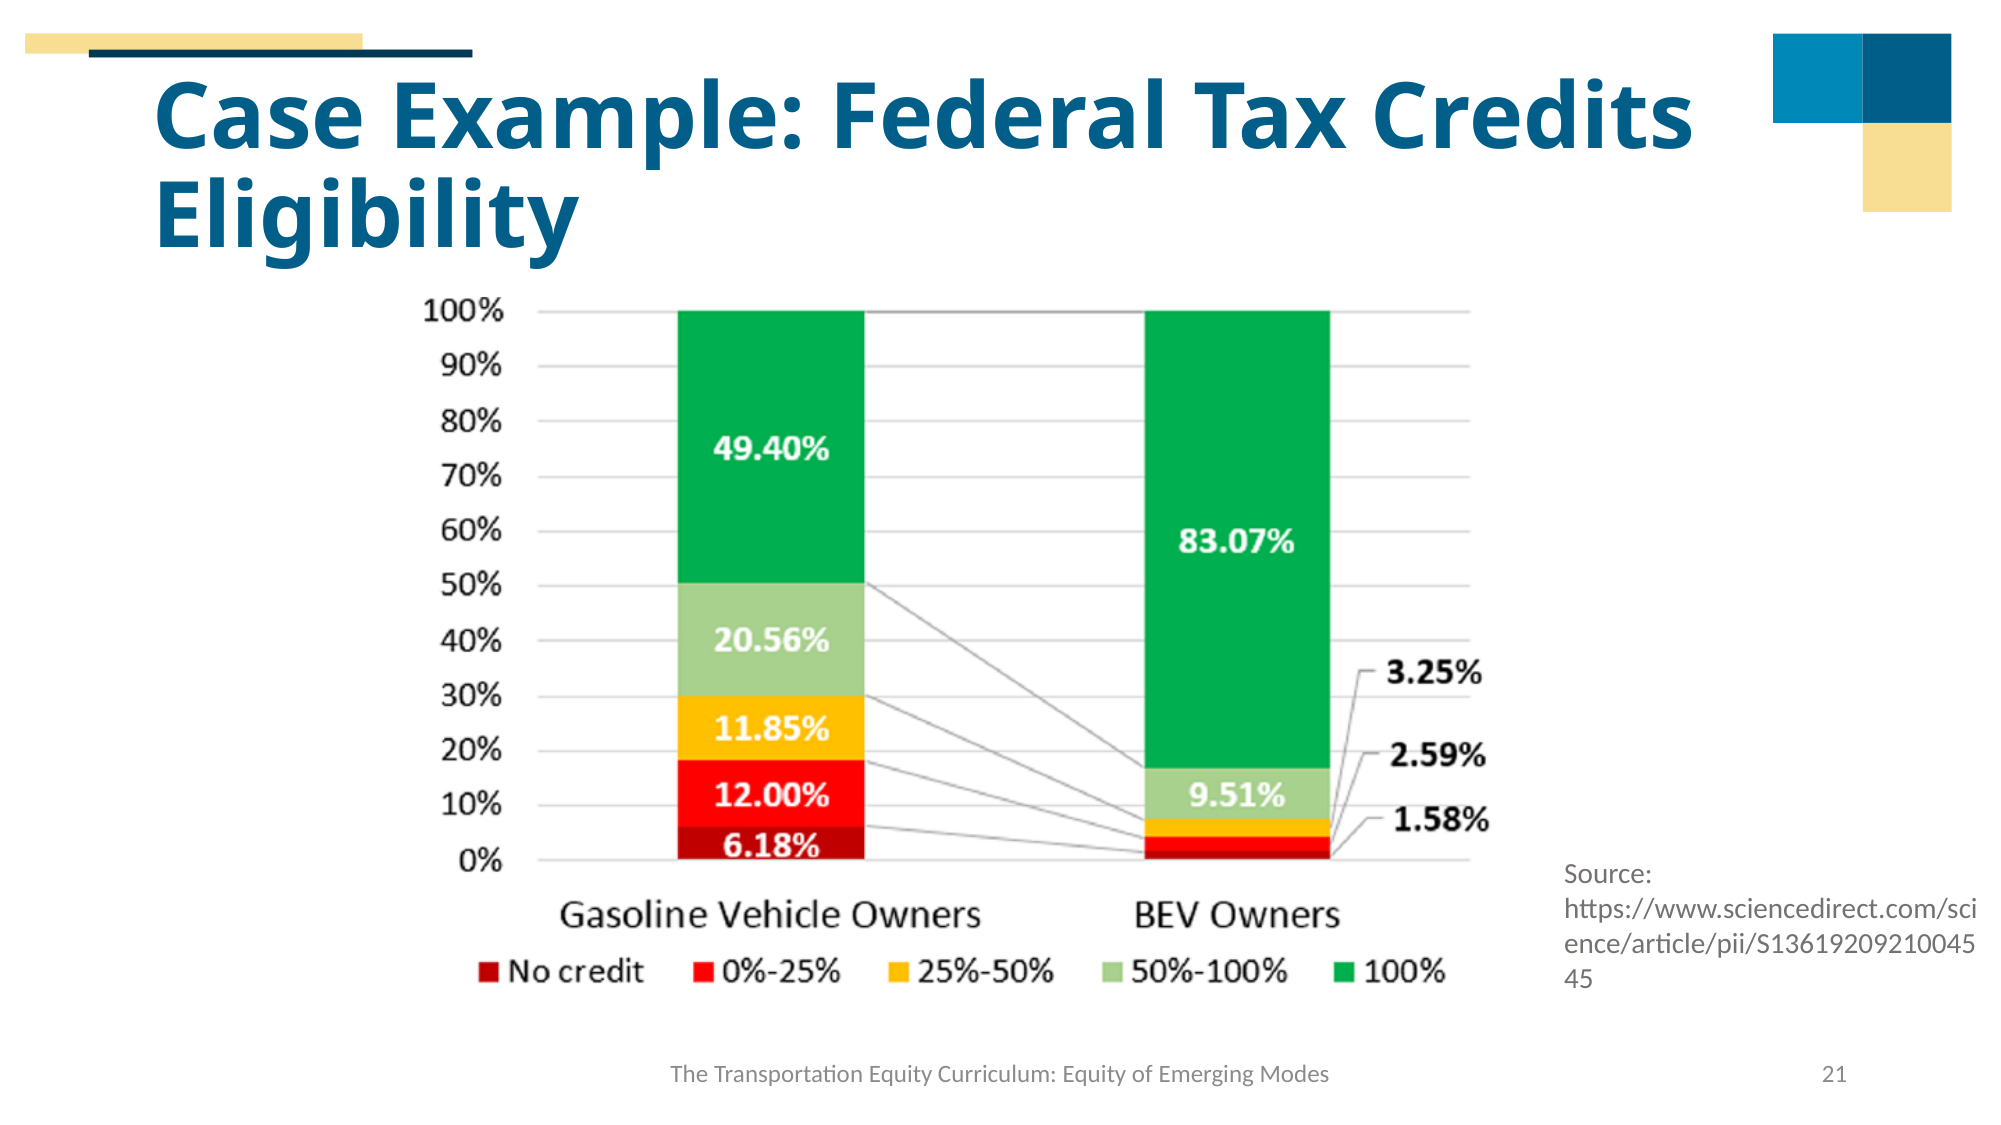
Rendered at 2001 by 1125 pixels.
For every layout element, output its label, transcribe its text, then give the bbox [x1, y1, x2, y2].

slide_number 21 [1412, 1042, 1863, 1103]
text_box Source: https://www.sciencedirect.com/science/article/pii/S1361920921004545 [1596, 847, 2000, 1002]
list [404, 289, 1596, 1004]
footer The Transportation Equity Curriculum: Equity of Emerging Modes [642, 1042, 1359, 1103]
title Case Example: Federal Tax Credits Eligibility [137, 59, 1863, 278]
